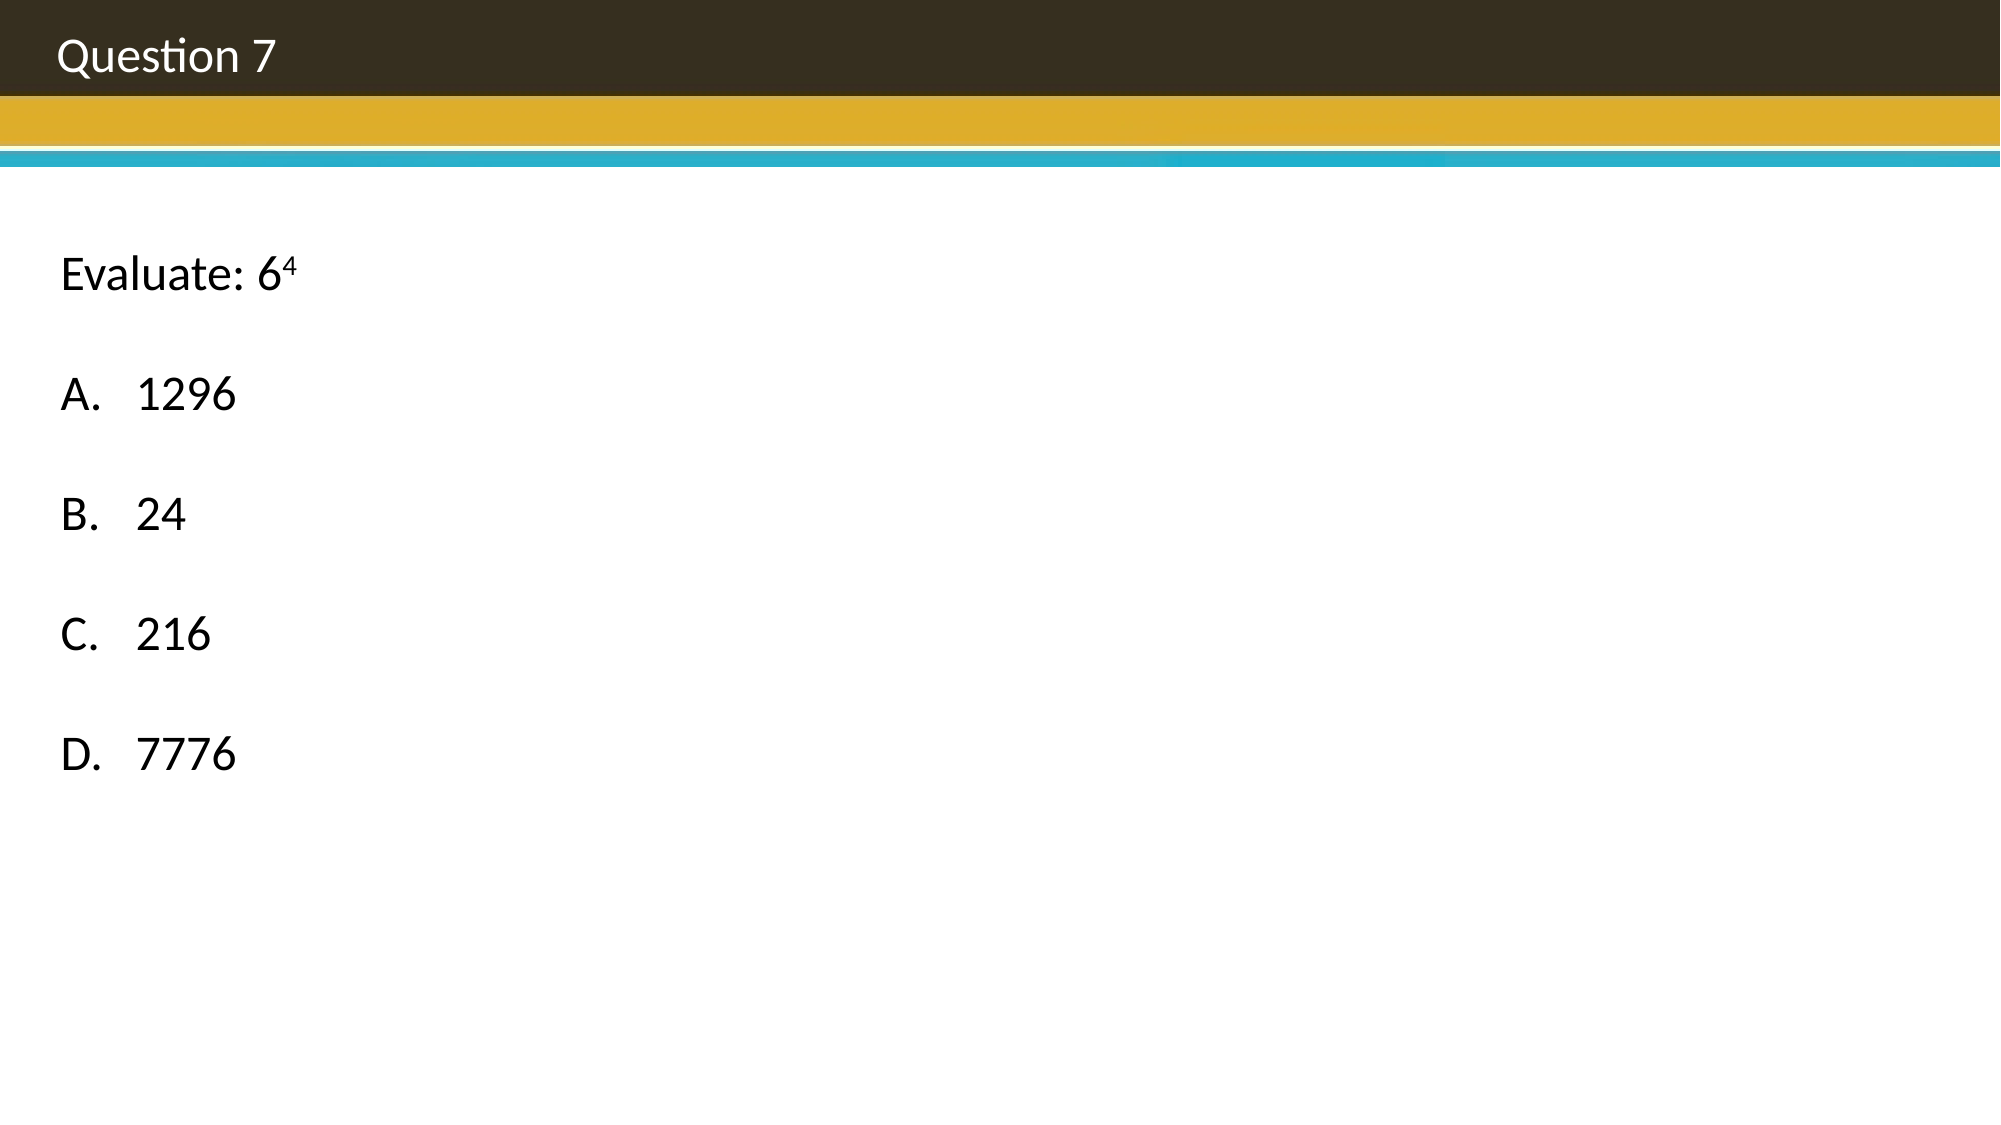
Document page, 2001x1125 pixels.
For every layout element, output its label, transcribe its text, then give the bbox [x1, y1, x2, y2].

text_box Question 7 [41, 14, 293, 90]
text_box Evaluate: 64 1296 24 216 7776 [45, 233, 1693, 969]
picture [0, 0, 2000, 167]
